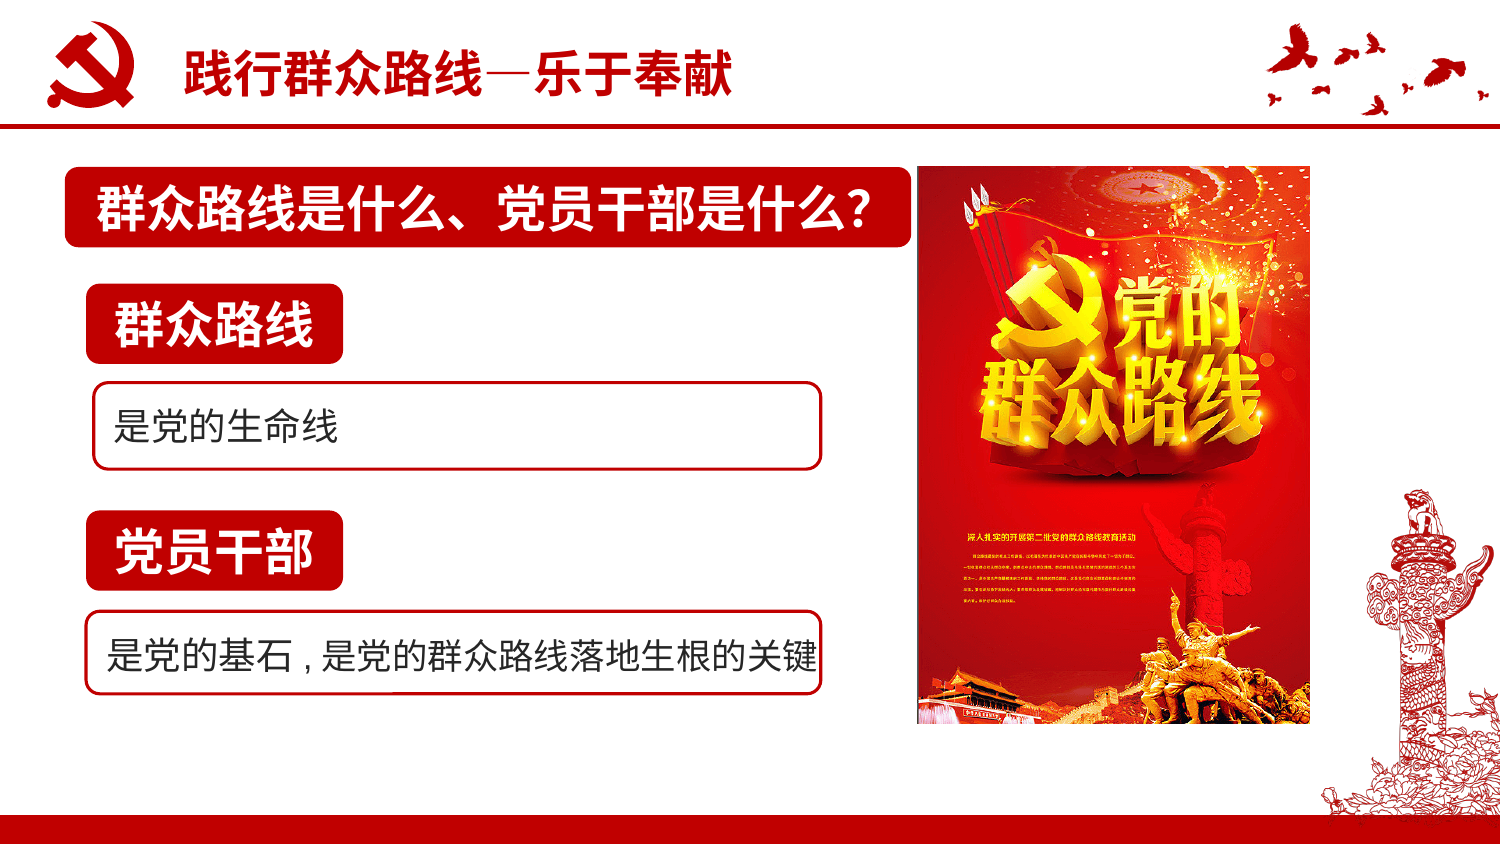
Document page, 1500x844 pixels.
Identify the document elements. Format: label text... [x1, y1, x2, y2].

text_box [91, 380, 823, 472]
picture [917, 166, 1311, 725]
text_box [85, 510, 344, 591]
text_box [47, 21, 134, 108]
text_box 践行群众路线—乐于奉献 [168, 35, 1032, 110]
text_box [64, 166, 912, 248]
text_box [85, 283, 344, 365]
text_box 是党的生命线 [102, 397, 623, 454]
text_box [0, 488, 1500, 844]
picture [1264, 22, 1489, 116]
